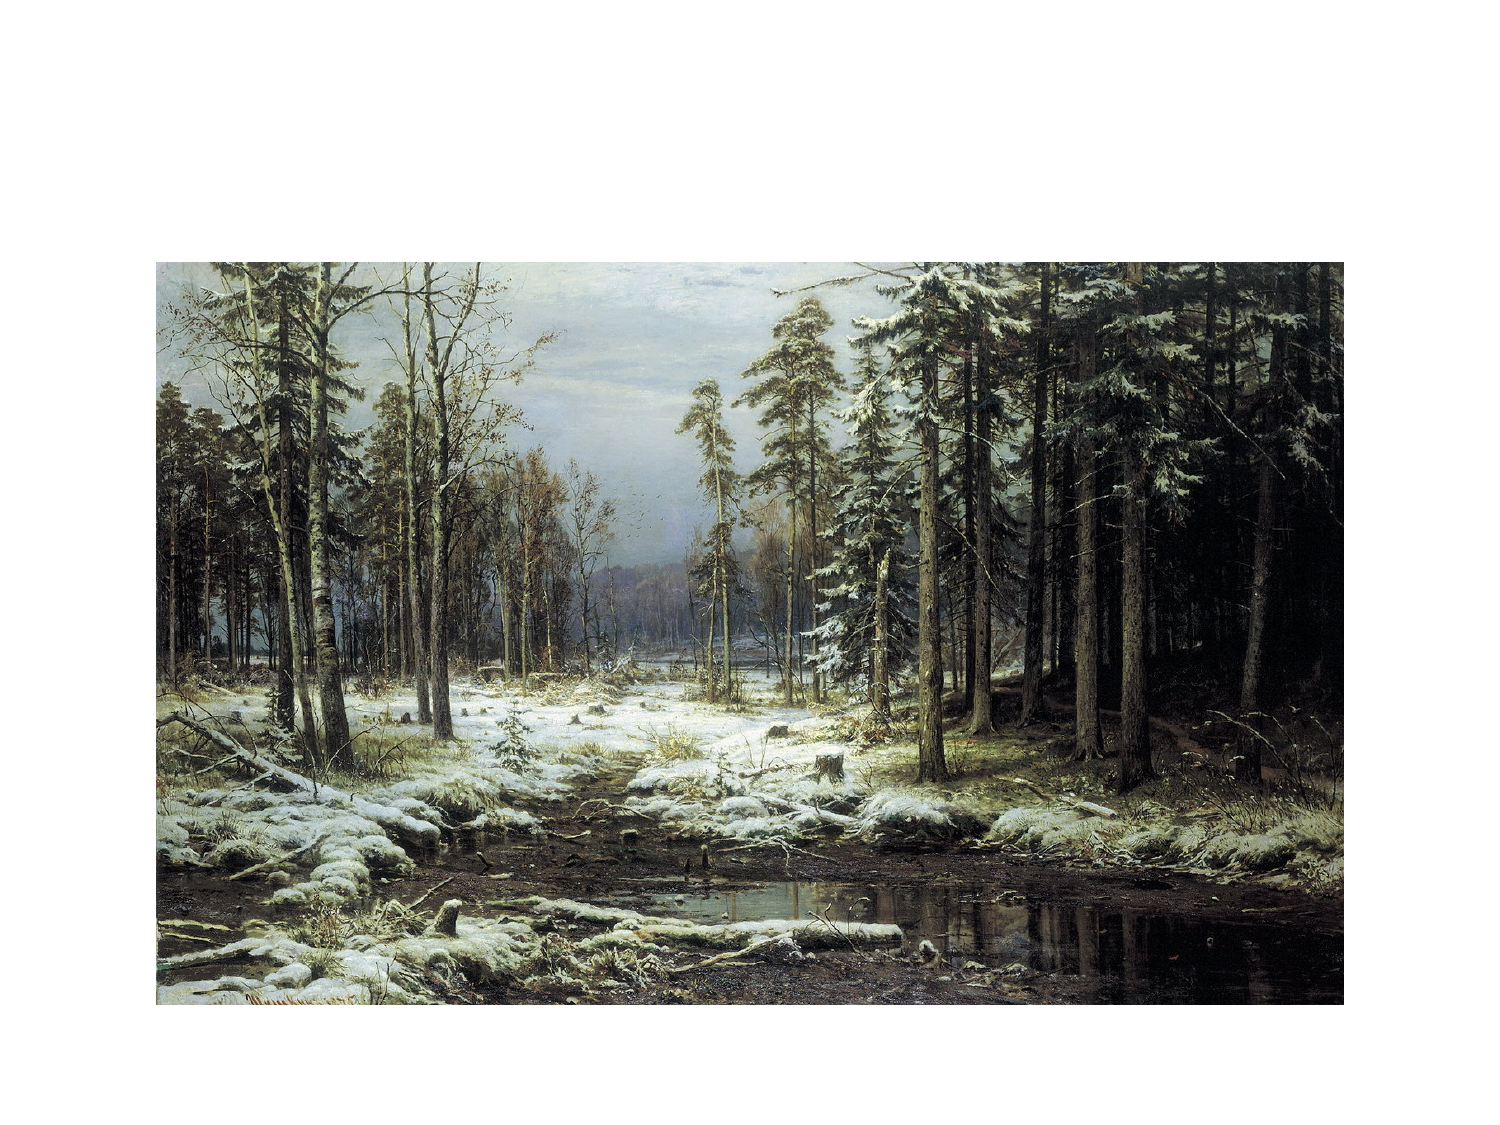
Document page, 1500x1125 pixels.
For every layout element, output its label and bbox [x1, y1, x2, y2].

list [155, 262, 1345, 1006]
